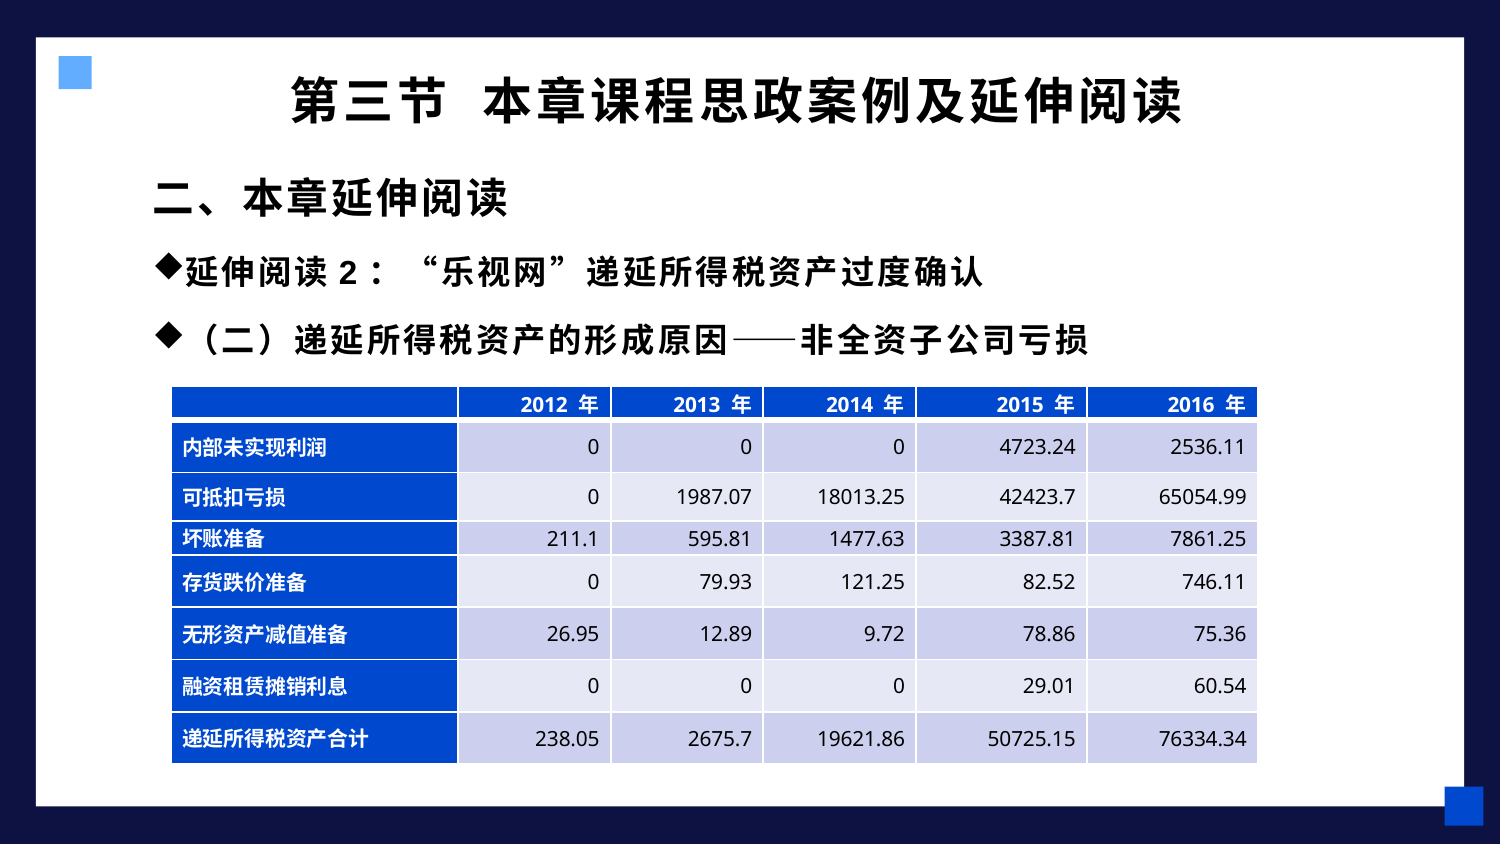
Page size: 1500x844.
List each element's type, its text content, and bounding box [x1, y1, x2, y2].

table_cell 融资租赁摊销利息 [172, 660, 457, 711]
table_cell 26.95 [459, 608, 610, 659]
table_cell 42423.7 [917, 473, 1086, 520]
table_cell 78.86 [917, 608, 1086, 659]
table_header [172, 387, 457, 417]
table_cell 0 [459, 423, 610, 472]
table_cell 2675.7 [612, 713, 762, 763]
table_cell 2536.11 [1088, 423, 1257, 472]
table_cell 60.54 [1088, 660, 1257, 711]
table_cell 3387.81 [917, 522, 1086, 554]
table_cell 0 [459, 473, 610, 520]
table_cell 595.81 [612, 522, 762, 554]
table_header 2015 年 [917, 387, 1086, 417]
table_cell 0 [459, 660, 610, 711]
table_cell 75.36 [1088, 608, 1257, 659]
table_cell 12.89 [612, 608, 762, 659]
table_cell 746.11 [1088, 556, 1257, 606]
table_cell 4723.24 [917, 423, 1086, 472]
table_header 2013 年 [612, 387, 762, 417]
table_cell 0 [764, 423, 915, 472]
table_cell 递延所得税资产合计 [172, 713, 457, 763]
table_header 2016 年 [1088, 387, 1257, 417]
table_cell 0 [459, 556, 610, 606]
table_cell 存货跌价准备 [172, 556, 457, 606]
table_cell 76334.34 [1088, 713, 1257, 763]
list 二、本章延伸阅读 延伸阅读2：“乐视网”递延所得税资产过度确认 （二）递延所得税资产的形成原因——非全资子公司亏损 [135, 161, 1353, 586]
table_cell 可抵扣亏损 [172, 473, 457, 520]
table_header 2012 年 [459, 387, 610, 417]
table_cell 121.25 [764, 556, 915, 606]
table_header 2014 年 [764, 387, 915, 417]
table_cell 坏账准备 [172, 522, 457, 554]
table_cell 0 [764, 660, 915, 711]
table_cell 0 [612, 423, 762, 472]
table_cell 19621.86 [764, 713, 915, 763]
table_cell 18013.25 [764, 473, 915, 520]
table_cell 无形资产减值准备 [172, 608, 457, 659]
table_cell 82.52 [917, 556, 1086, 606]
title 第三节 本章课程思政案例及延伸阅读 [141, 48, 1327, 138]
table_cell 50725.15 [917, 713, 1086, 763]
table_cell 0 [612, 660, 762, 711]
table_cell 211.1 [459, 522, 610, 554]
table_cell 7861.25 [1088, 522, 1257, 554]
table_cell 29.01 [917, 660, 1086, 711]
table_cell 9.72 [764, 608, 915, 659]
table_cell 65054.99 [1088, 473, 1257, 520]
table_cell 79.93 [612, 556, 762, 606]
table_cell 238.05 [459, 713, 610, 763]
table_cell 1477.63 [764, 522, 915, 554]
table_cell 1987.07 [612, 473, 762, 520]
table_cell 内部未实现利润 [172, 423, 457, 472]
